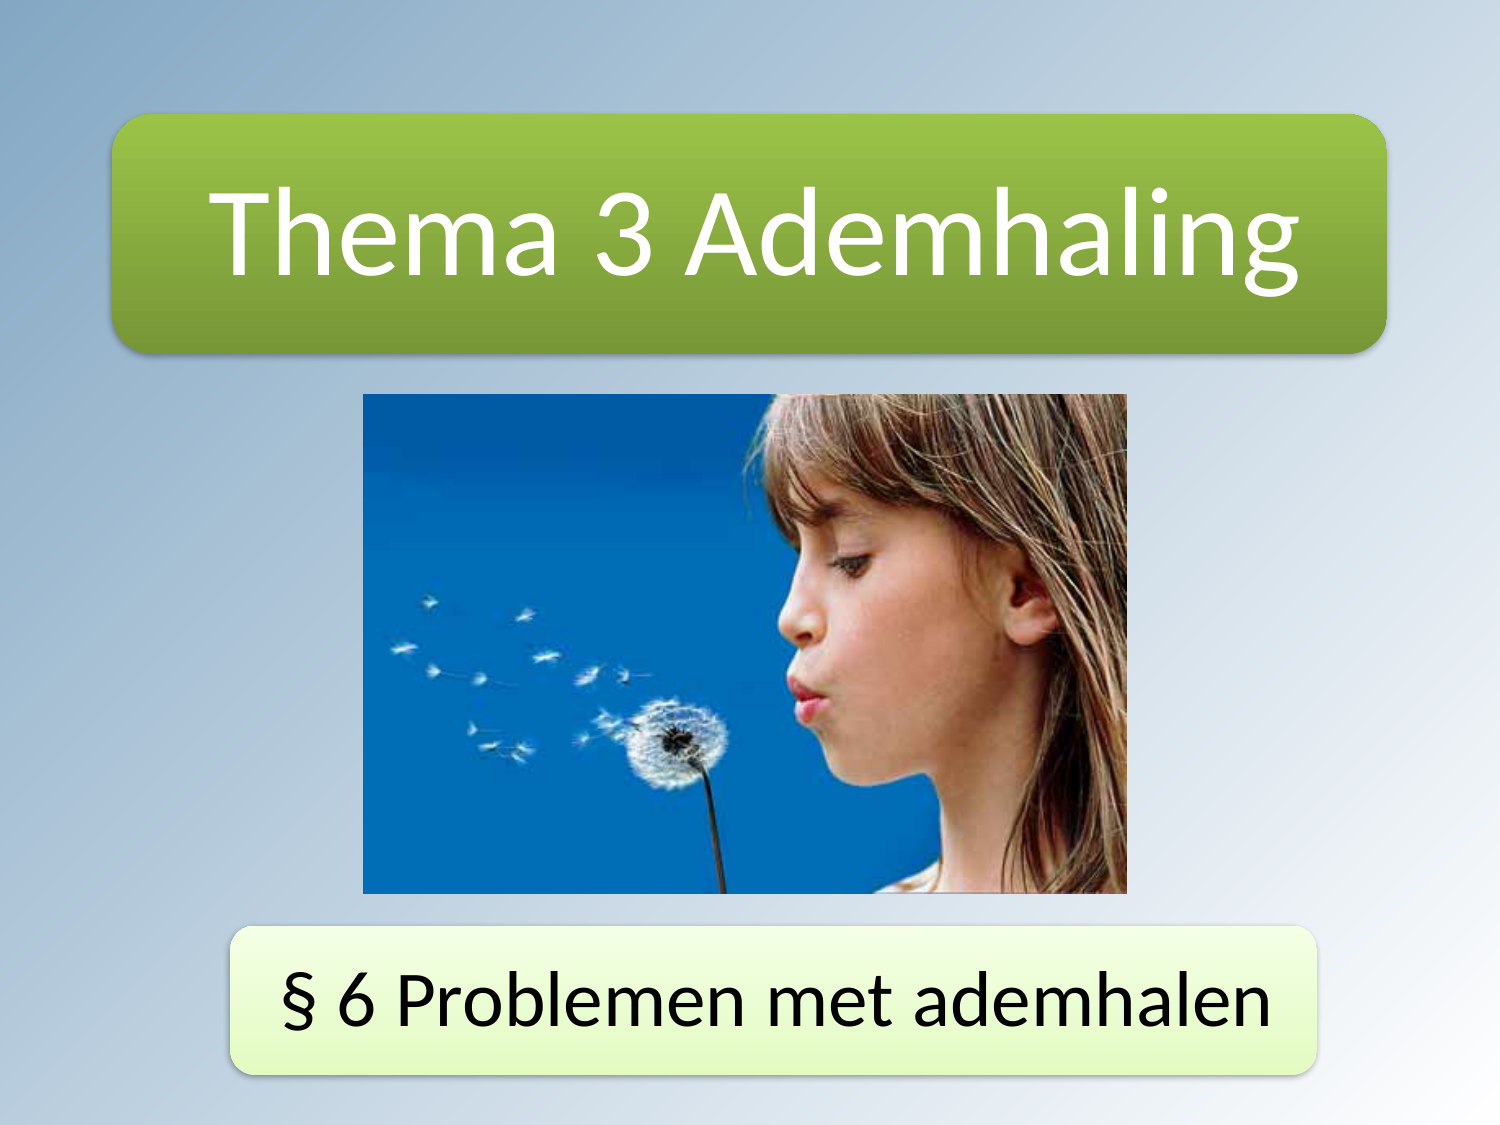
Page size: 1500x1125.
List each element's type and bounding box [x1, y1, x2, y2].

picture [363, 393, 1128, 894]
text_box [111, 113, 1388, 355]
text_box [229, 918, 1318, 1083]
